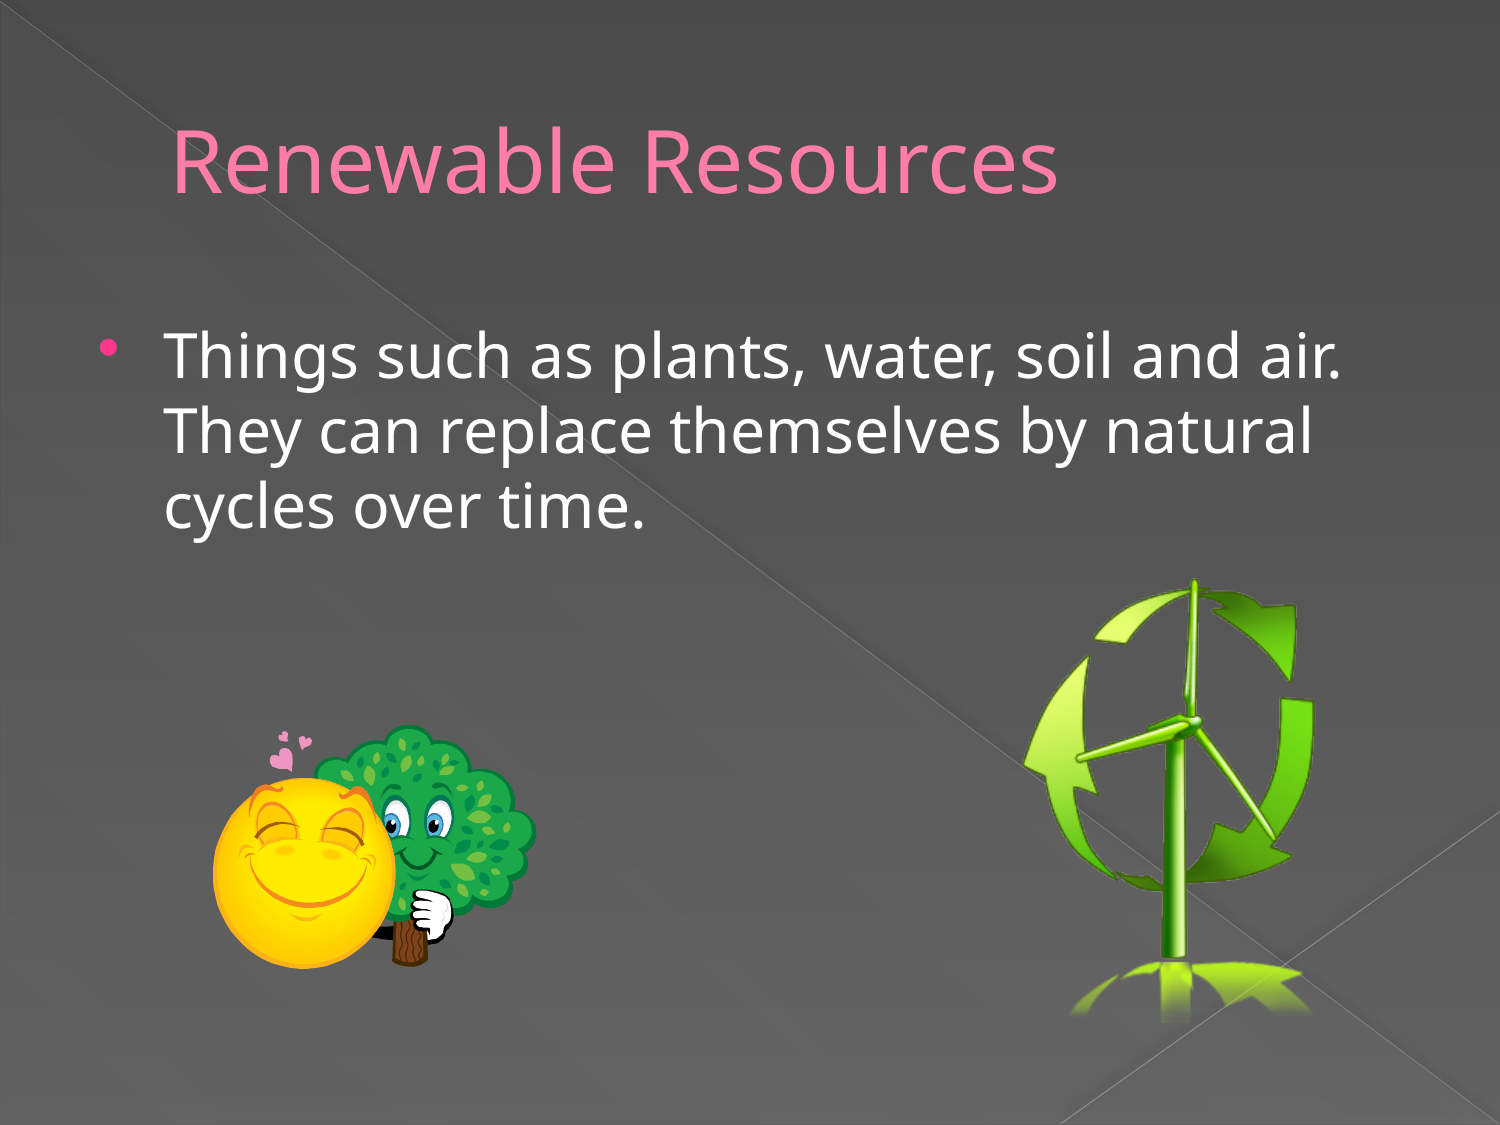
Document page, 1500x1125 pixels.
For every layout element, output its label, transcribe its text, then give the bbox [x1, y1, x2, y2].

list Things such as plants, water, soil and air. They can replace themselves by natural cycles over time. [75, 308, 1425, 1059]
picture [949, 574, 1401, 1026]
picture [212, 724, 537, 969]
title Renewable Resources [75, 43, 1425, 274]
